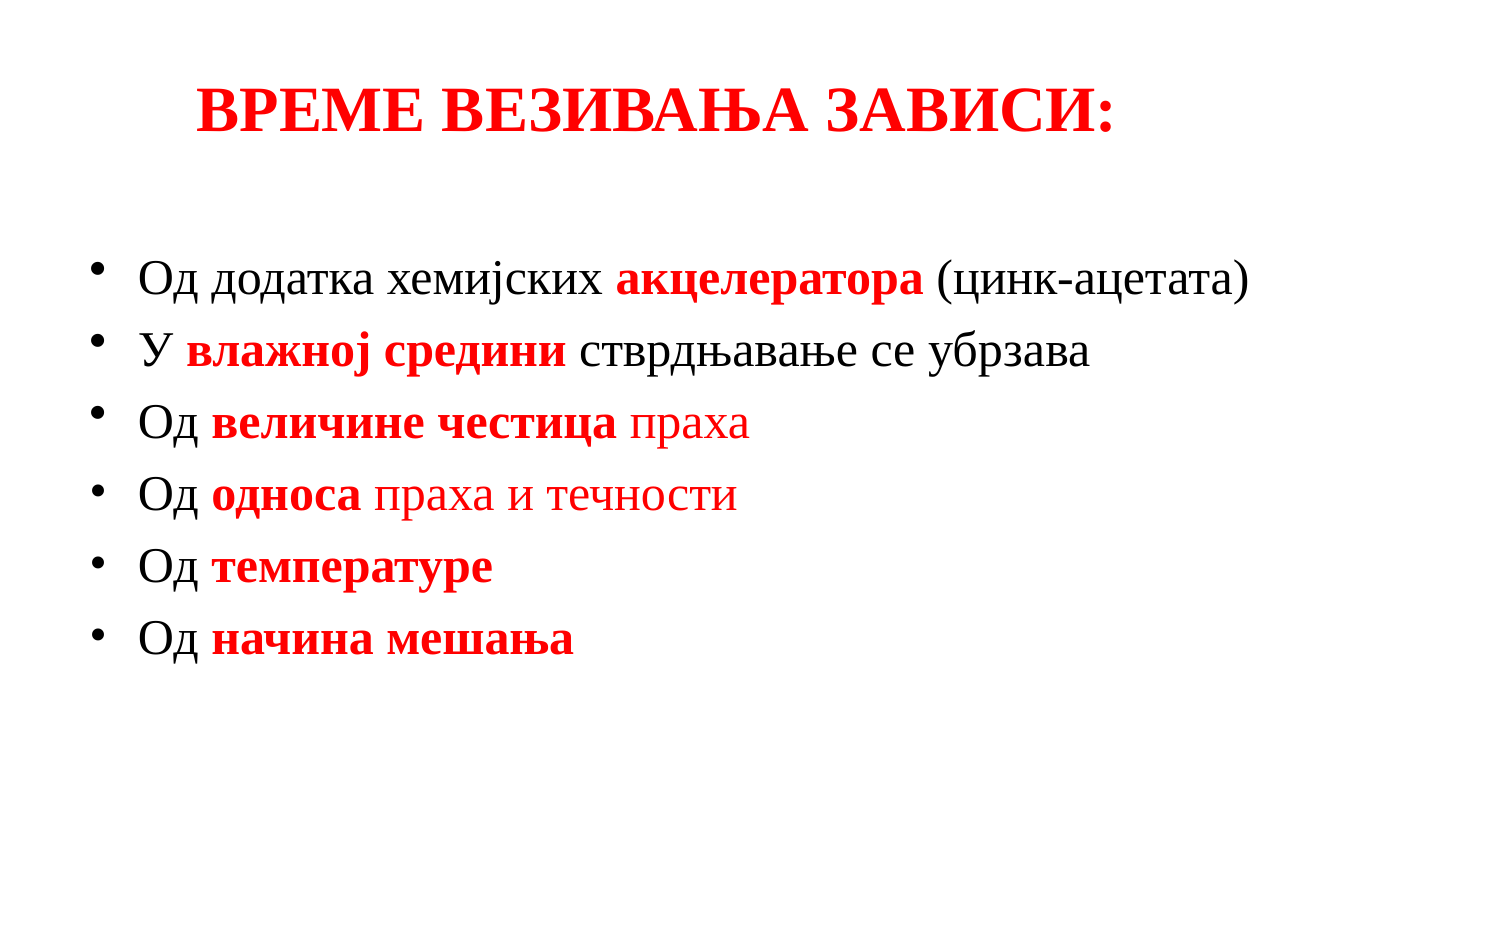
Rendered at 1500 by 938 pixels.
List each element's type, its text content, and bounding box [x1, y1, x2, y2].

title ВРЕМЕ ВЕЗИВАЊА ЗАВИСИ: [12, 4, 1488, 224]
text_box Од додатка хемијских акцелератора (цинк-ацетата) У влажној средини стврдњавање се убрзава Од величине честица праха Од односа праха и течности Од температуре Од начина мешања [87, 244, 1488, 665]
